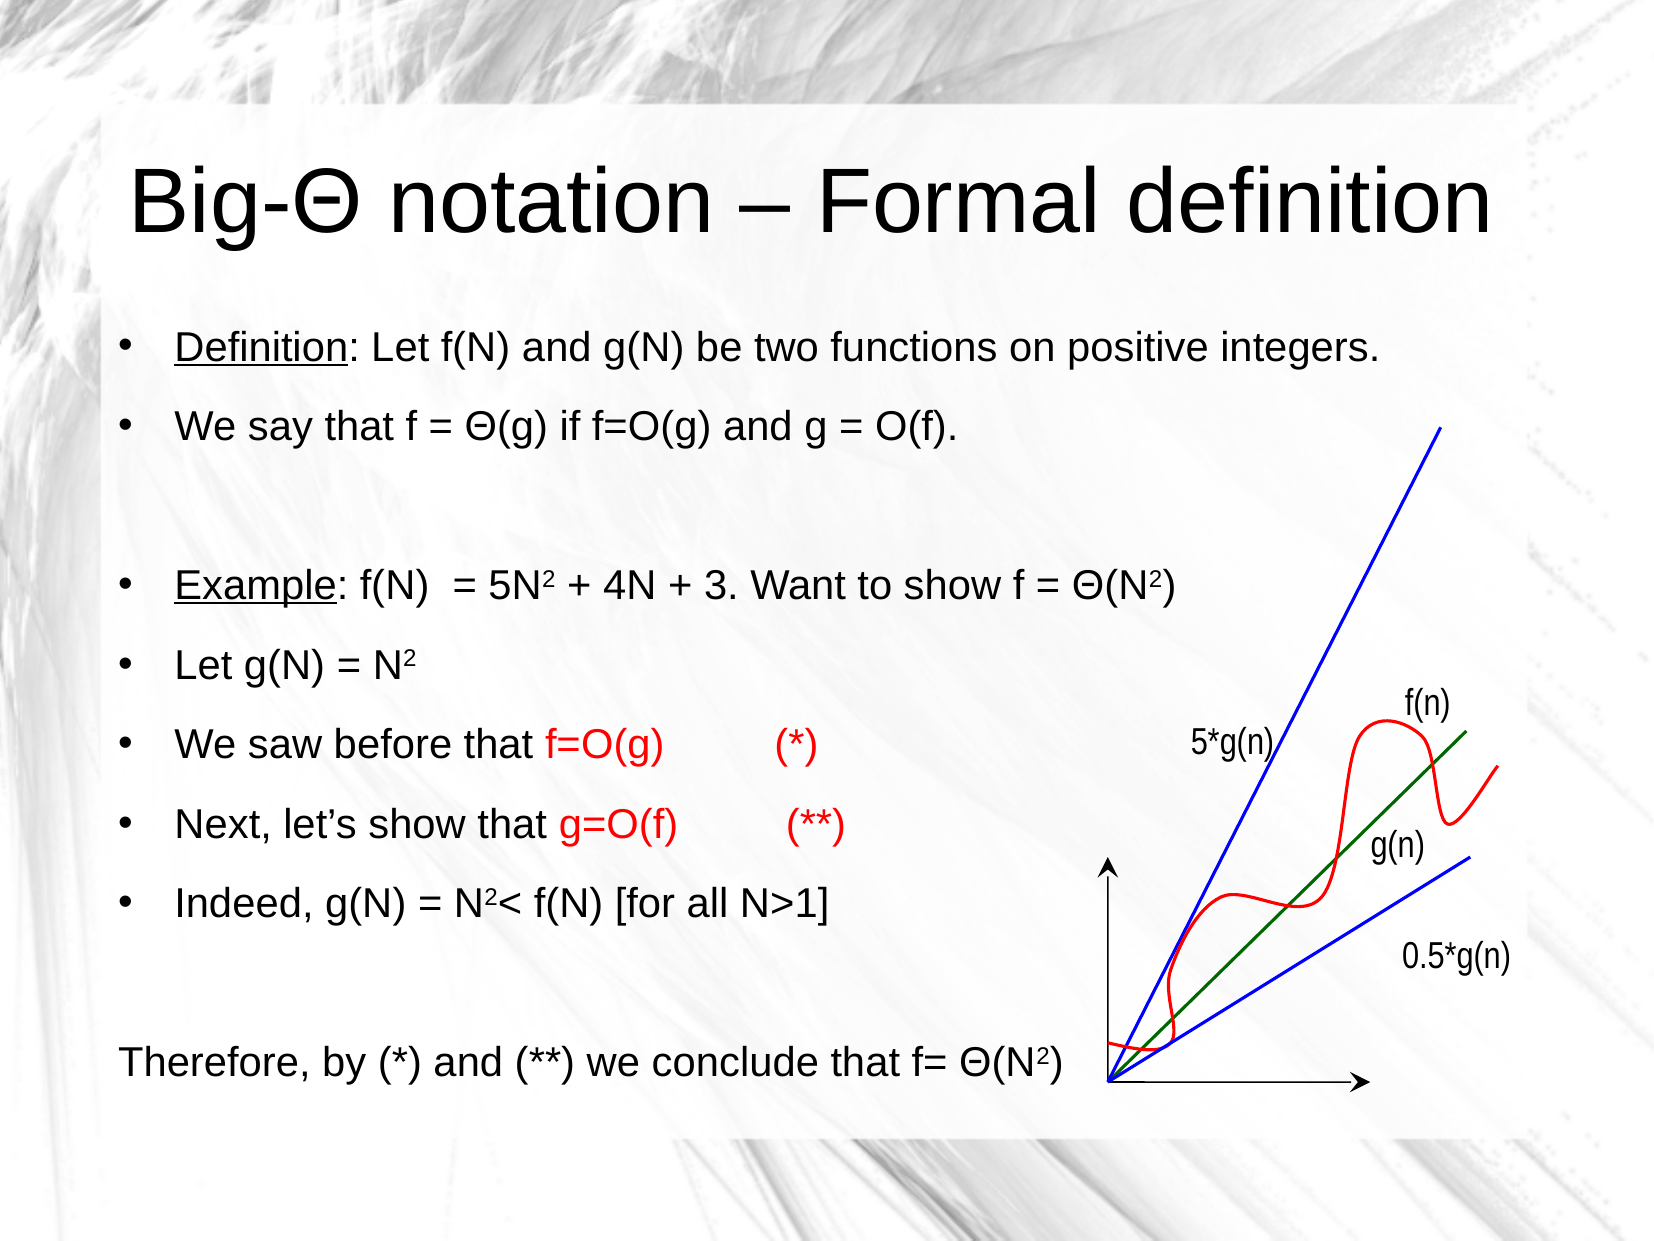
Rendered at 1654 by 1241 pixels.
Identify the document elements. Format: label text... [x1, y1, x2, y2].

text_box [1107, 427, 1528, 1082]
list Definition: Let f(N) and g(N) be two functions on positive integers. We say that f = Θ(g) if f=O(g) and g = O(f). Example: f(N) = 5N2 + 4N + 3. Want to show f = Θ(N2) Let g(N) = N2 We saw before that f=O(g) (*) Next, let’s show that g=O(f) (**) Indeed, g(N) = N2< f(N) [for all N>1] Therefore, by (*) and (**) we conclude that f= Θ(N2) [118, 319, 1571, 1102]
title Big-Θ notation – Formal definition [118, 112, 1506, 281]
picture [0, 0, 1654, 1241]
